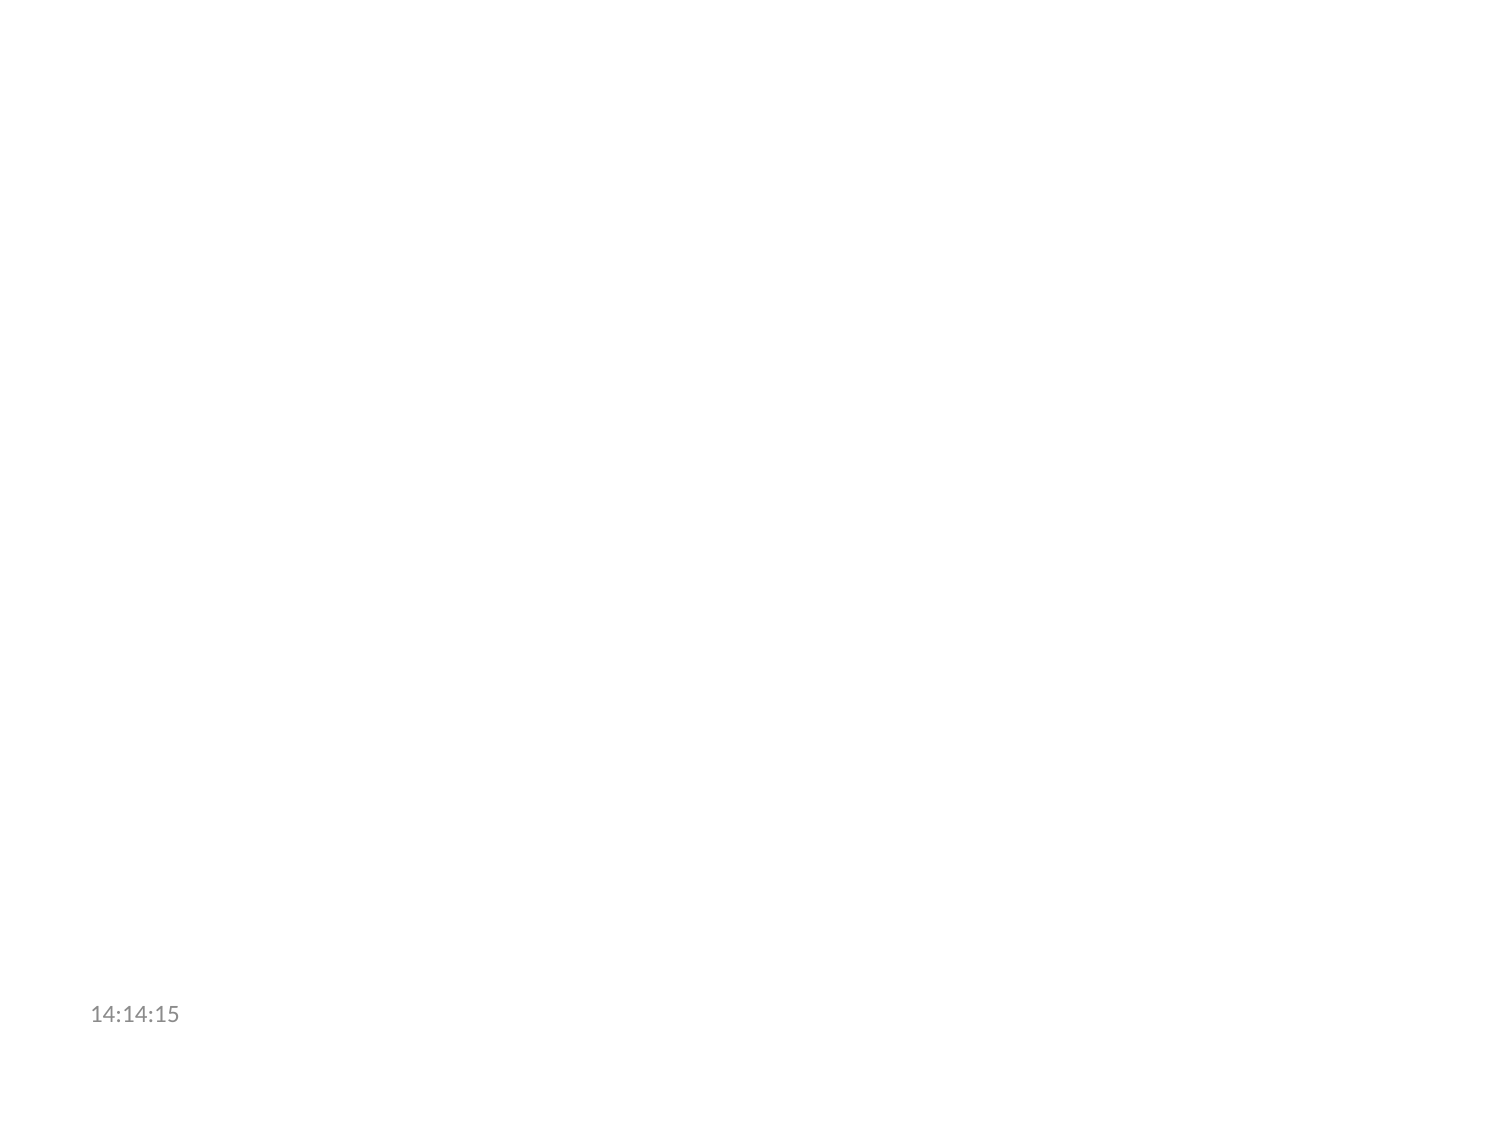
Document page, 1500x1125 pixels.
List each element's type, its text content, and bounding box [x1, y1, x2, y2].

text_box 15:35:09 [75, 982, 425, 1043]
